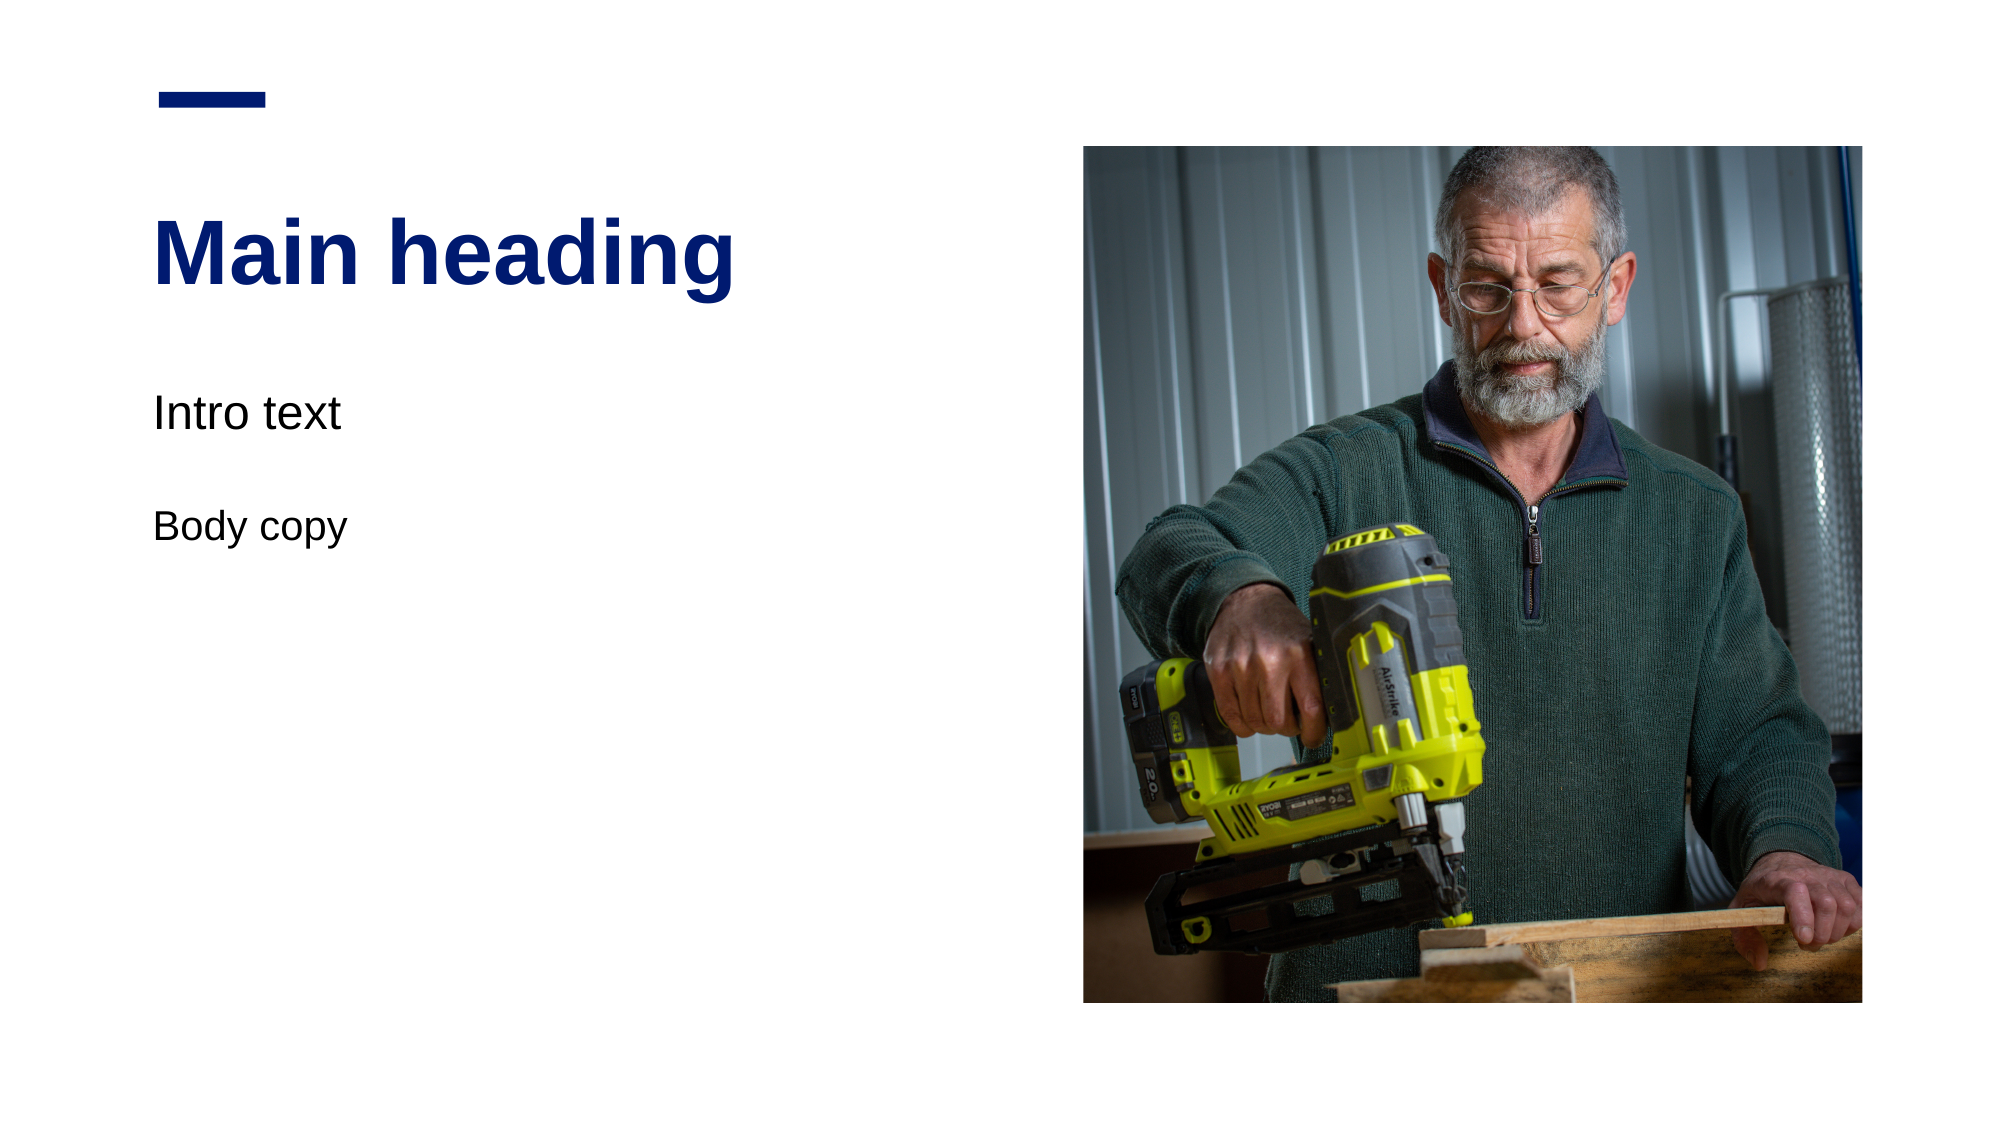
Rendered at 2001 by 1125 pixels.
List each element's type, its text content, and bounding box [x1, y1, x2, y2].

title Main heading [137, 146, 984, 364]
picture [1083, 146, 1863, 1003]
list Intro text [137, 379, 984, 448]
list Body copy [137, 497, 984, 1003]
